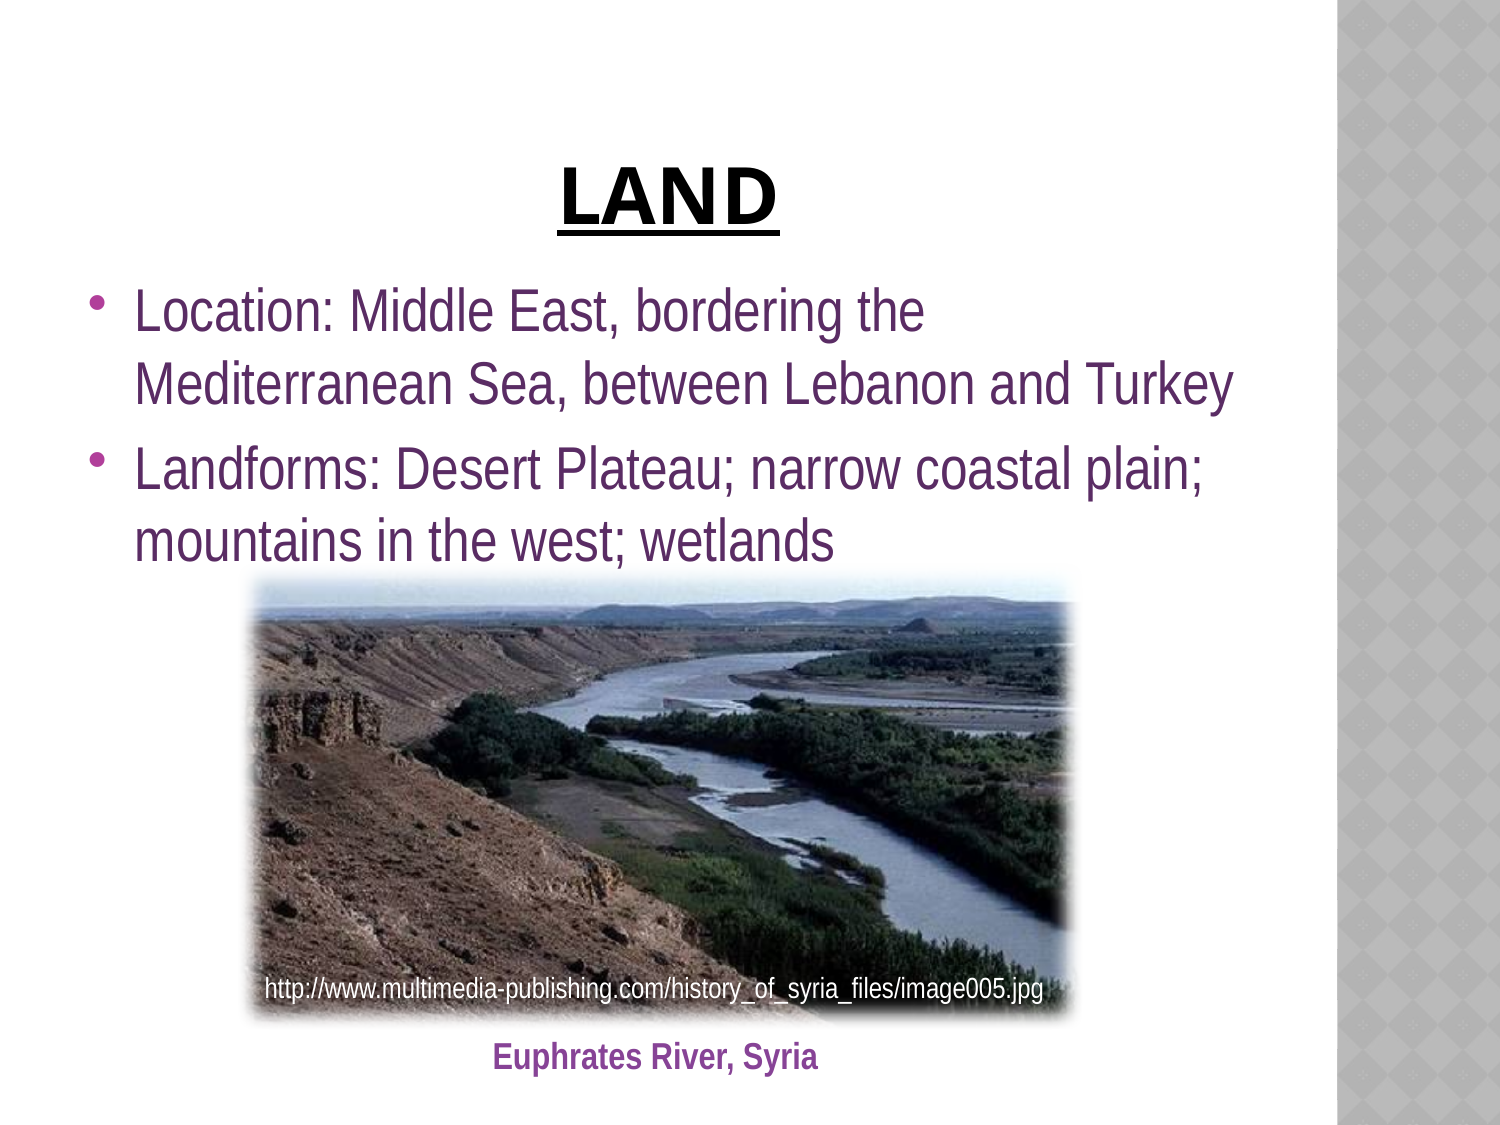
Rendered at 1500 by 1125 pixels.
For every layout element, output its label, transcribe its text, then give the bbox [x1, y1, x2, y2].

text_box Euphrates River, Syria [477, 1041, 833, 1085]
picture [237, 562, 1084, 1031]
list Location: Middle East, bordering the Mediterranean Sea, between Lebanon and Turkey Landforms: Desert Plateau; narrow coastal plain; mountains in the west; wetlands [75, 264, 1263, 1059]
title Land [75, 52, 1263, 240]
